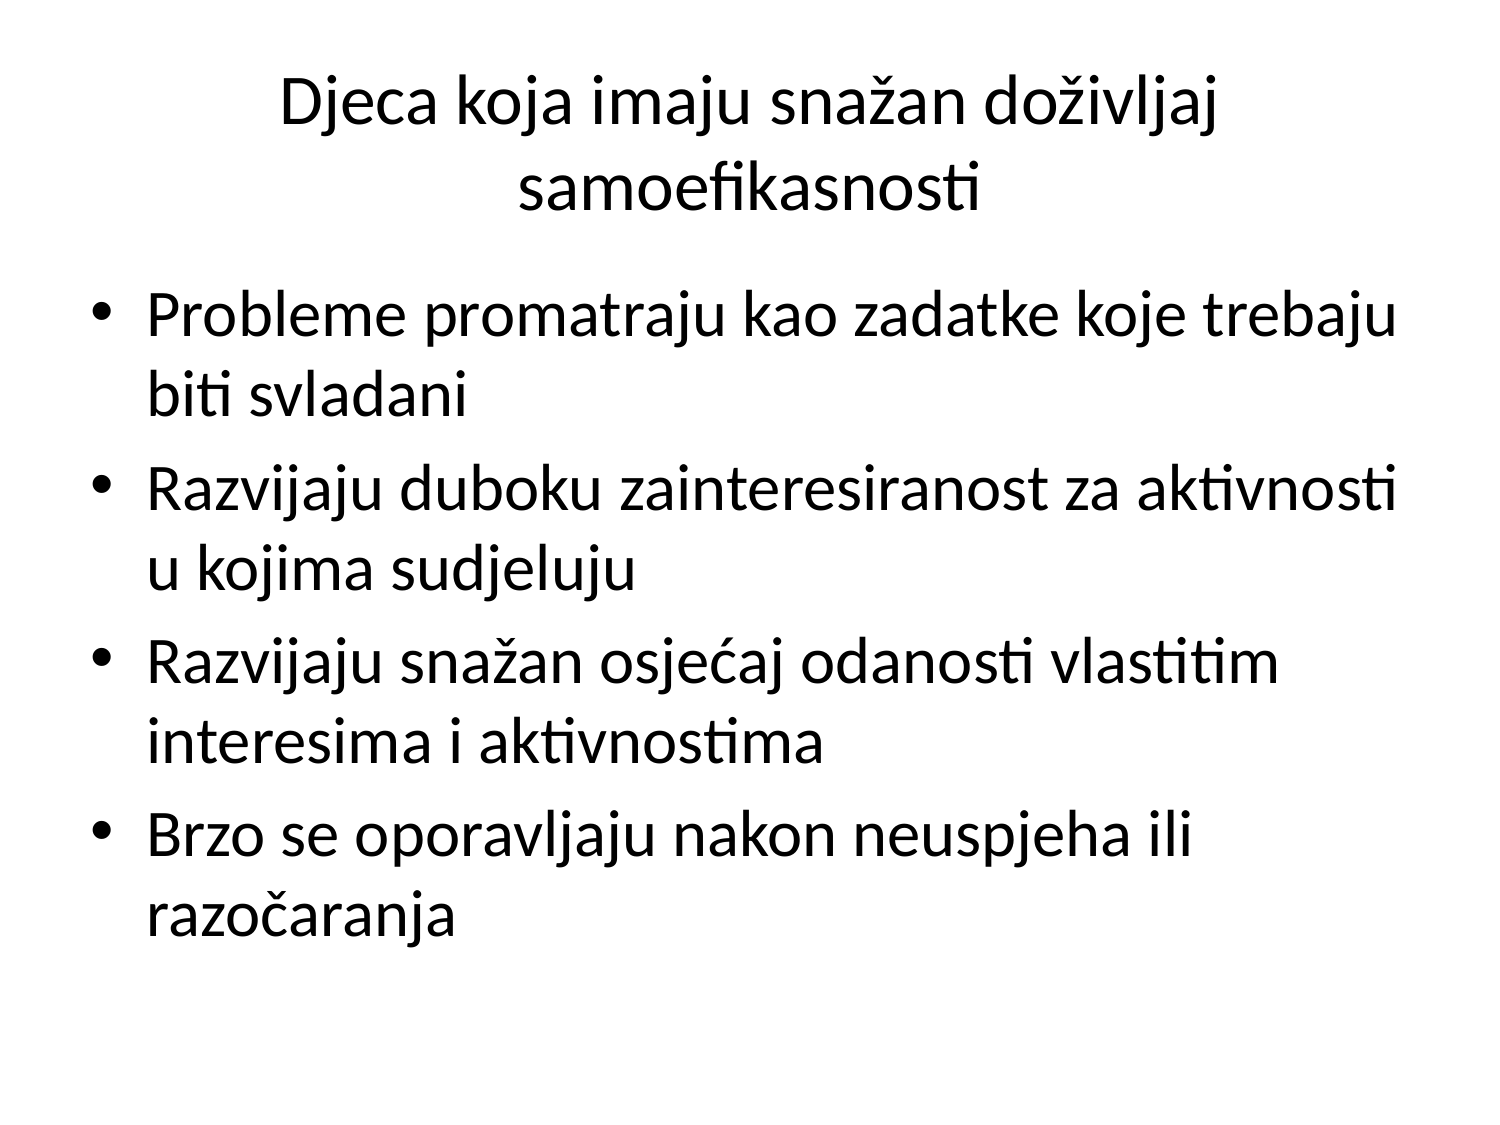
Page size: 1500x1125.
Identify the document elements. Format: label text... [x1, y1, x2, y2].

title Djeca koja imaju snažan doživljaj samoefikasnosti [75, 45, 1425, 233]
list Probleme promatraju kao zadatke koje trebaju biti svladani Razvijaju duboku zainteresiranost za aktivnosti u kojima sudjeluju Razvijaju snažan osjećaj odanosti vlastitim interesima i aktivnostima Brzo se oporavljaju nakon neuspjeha ili razočaranja [75, 262, 1425, 1005]
